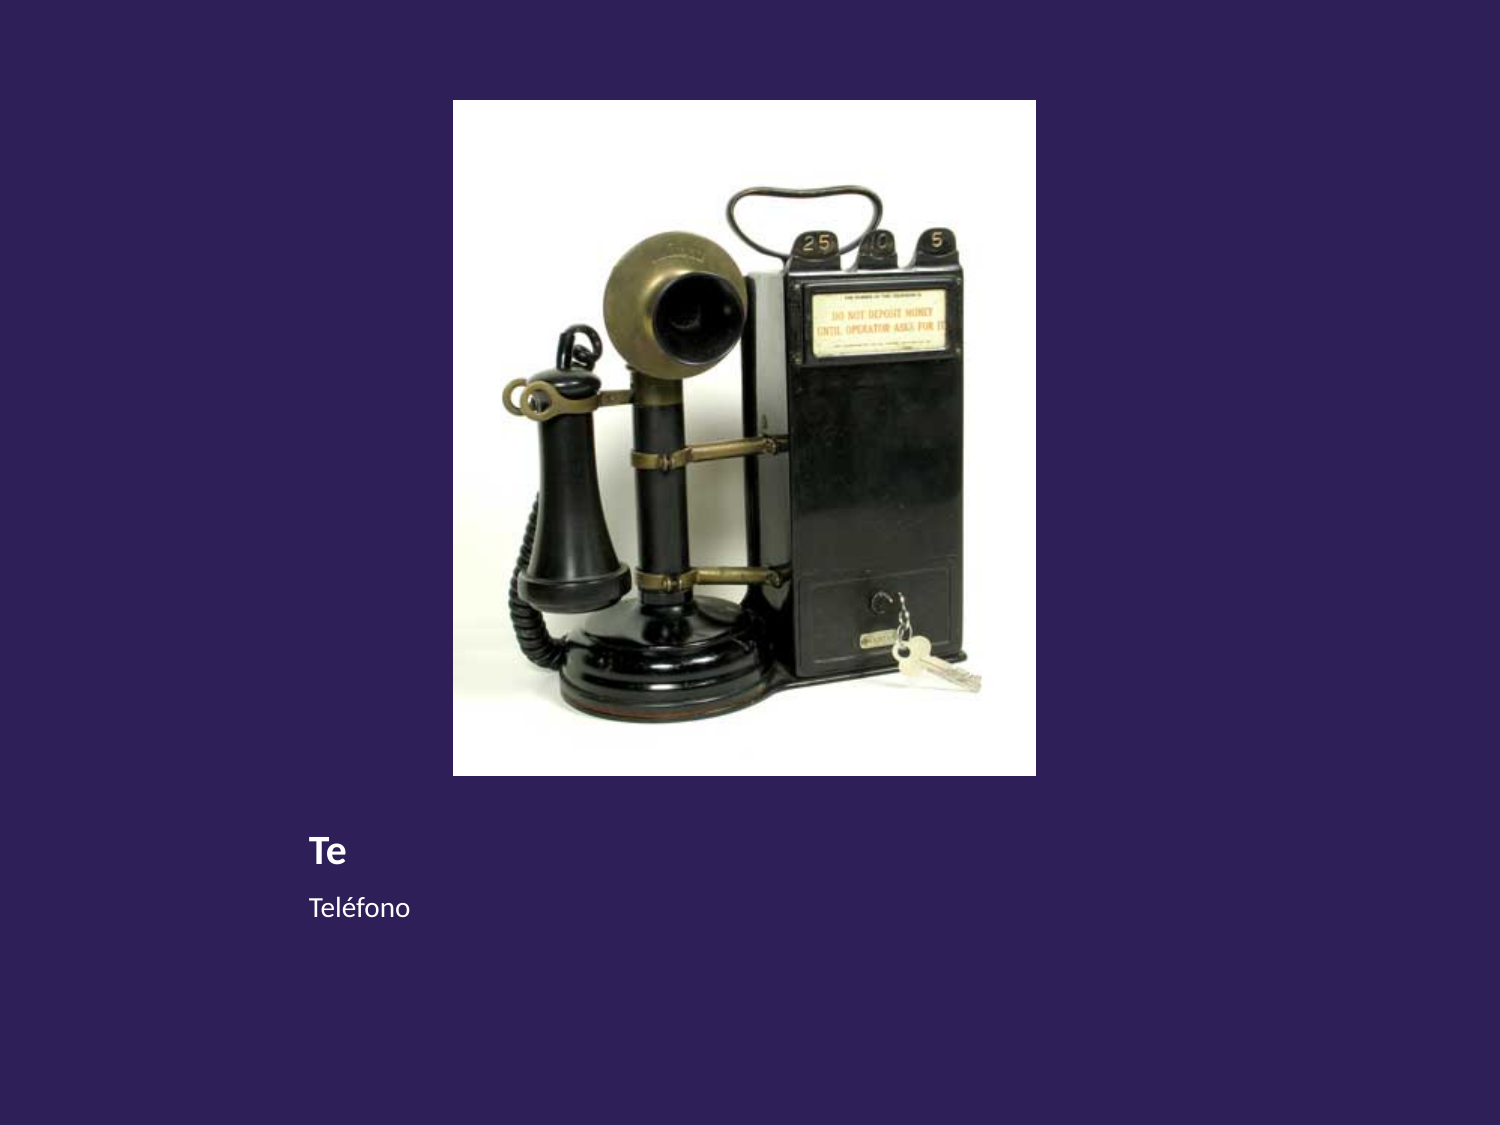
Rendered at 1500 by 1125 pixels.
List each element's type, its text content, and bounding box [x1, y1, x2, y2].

title Te [294, 787, 1194, 880]
list Teléfono [294, 880, 1194, 1013]
picture [293, 100, 1195, 776]
